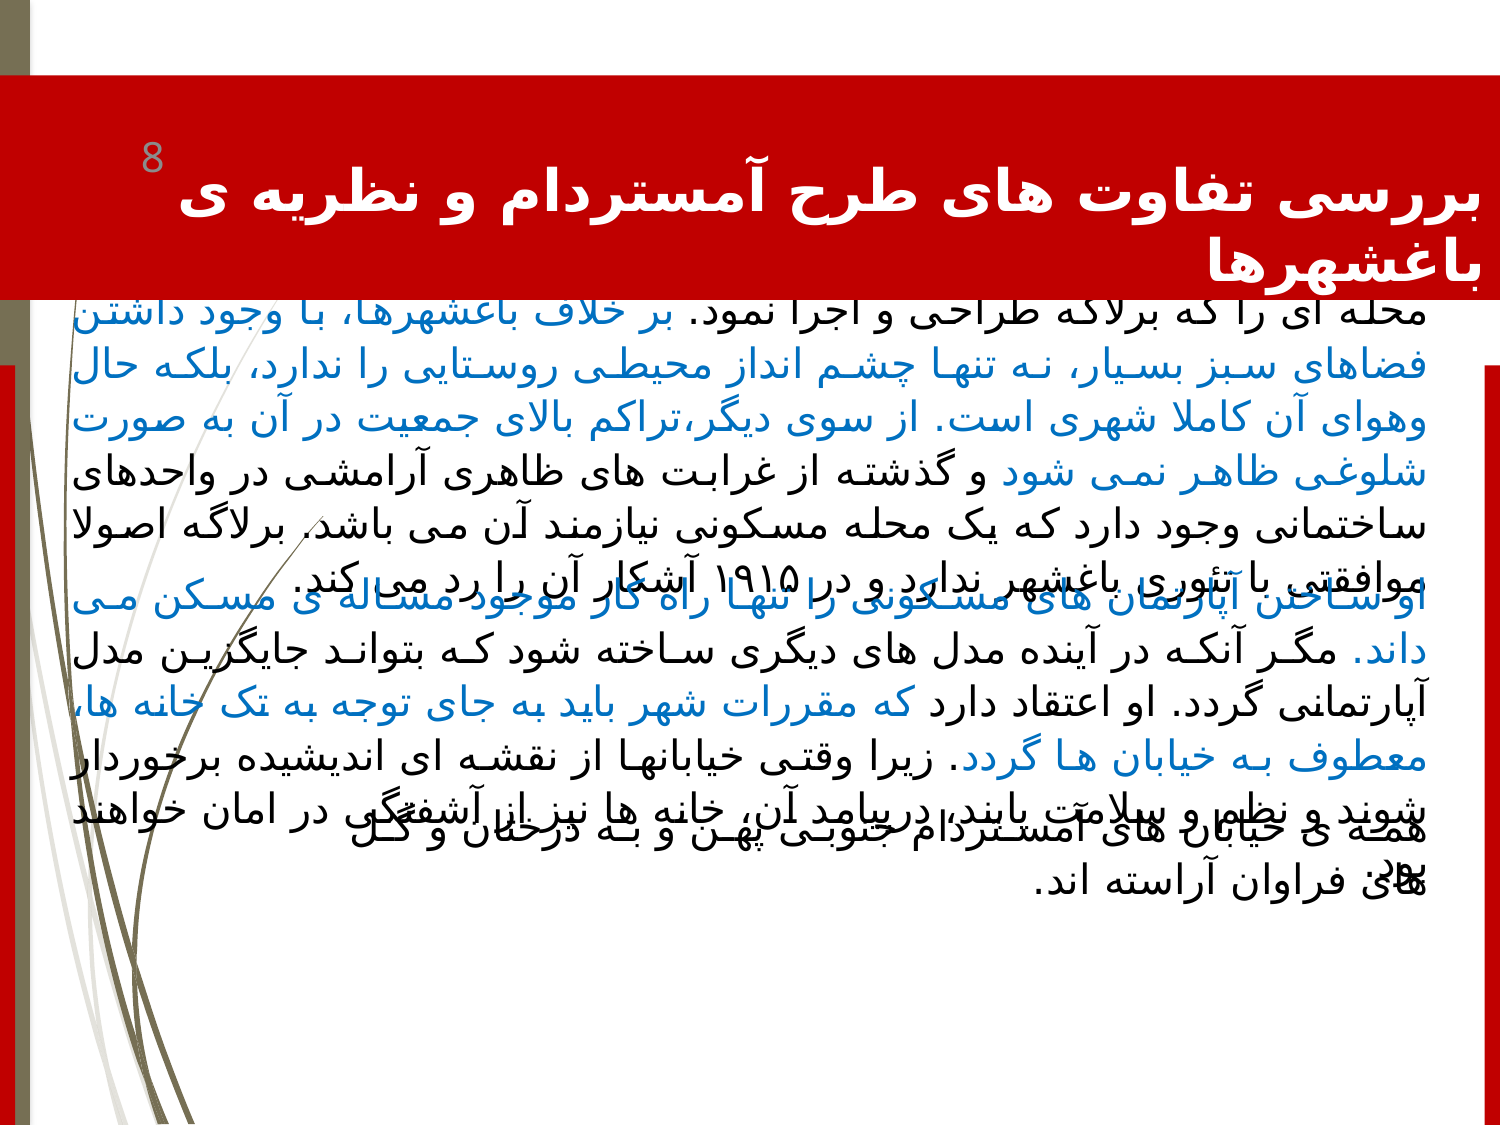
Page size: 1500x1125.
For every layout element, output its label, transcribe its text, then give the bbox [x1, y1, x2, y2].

text_box محله ای را که برلاگه طراحی و اجرا نمود. بر خلاف باغشهرها، با وجود داشتن فضاهای سبز بسیار، نه تنها چشم انداز محیطی روستایی را ندارد، بلکه حال وهوای آن کاملا شهری است. از سوی دیگر،تراکم بالای جمعیت در آن به صورت شلوغی ظاهر نمی شود و گذشته از غرابت های ظاهری آرامشی در واحدهای ساختمانی وجود دارد که یک محله مسکونی نیازمند آن می باشد. برلاگه اصولا موافقتی با تئوری باغشهر ندارد و در ۱۹۱۵ آشکار آن را رد می کند. [56, 300, 1444, 557]
slide_number 8 [83, 129, 180, 190]
text_box همه ی خیابان های آمستردام جنوبی پهن و به درختان و گل های فراوان آراسته اند. [335, 788, 1444, 911]
text_box بررسی تفاوت های طرح آمستردام و نظریه ی باغشهرها [0, 75, 1500, 300]
text_box او ساختن آپارتمان های مسکونی را تنها راه کار موجود مساله ی مسکن می داند. مگر آنکه در آینده مدل های دیگری ساخته شود که بتواند جایگزین مدل آپارتمانی گردد. او اعتقاد دارد که مقررات شهر باید به جای توجه به تک خانه ها، معطوف به خیابان ها گردد. زیرا وقتی خیابانها از نقشه ای اندیشیده برخوردار شوند و نظم و سلامت یابند، درپیامد آن، خانه ها نیز از آشفتگی در امان خواهند بود. [56, 557, 1444, 894]
text_box [0, 365, 16, 1125]
text_box [1484, 365, 1500, 1125]
